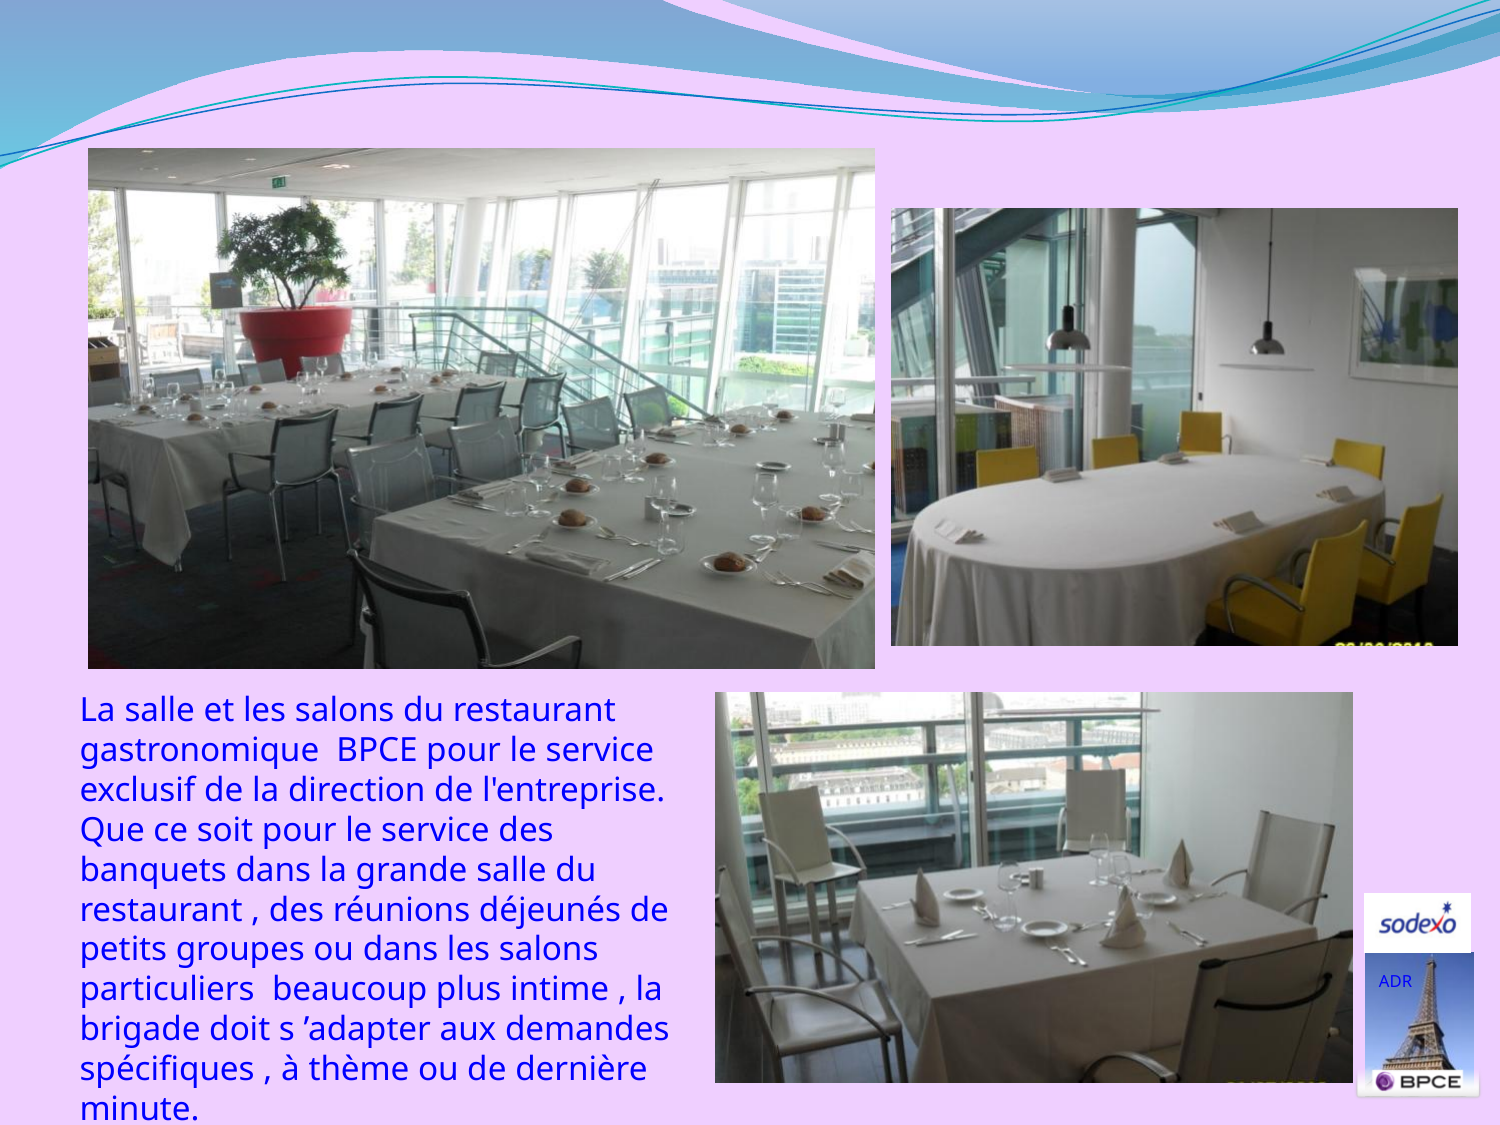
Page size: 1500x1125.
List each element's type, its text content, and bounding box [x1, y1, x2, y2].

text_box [1354, 892, 1483, 1102]
picture [715, 692, 1353, 1083]
picture [891, 208, 1458, 646]
picture [88, 148, 875, 669]
text_box La salle et les salons du restaurant gastronomique BPCE pour le service exclusif de la direction de l'entreprise. Que ce soit pour le service des banquets dans la grande salle du restaurant , des réunions déjeunés de petits groupes ou dans les salons particuliers beaucoup plus intime , la brigade doit s ’adapter aux demandes spécifiques , à thème ou de dernière minute. [64, 680, 715, 1125]
